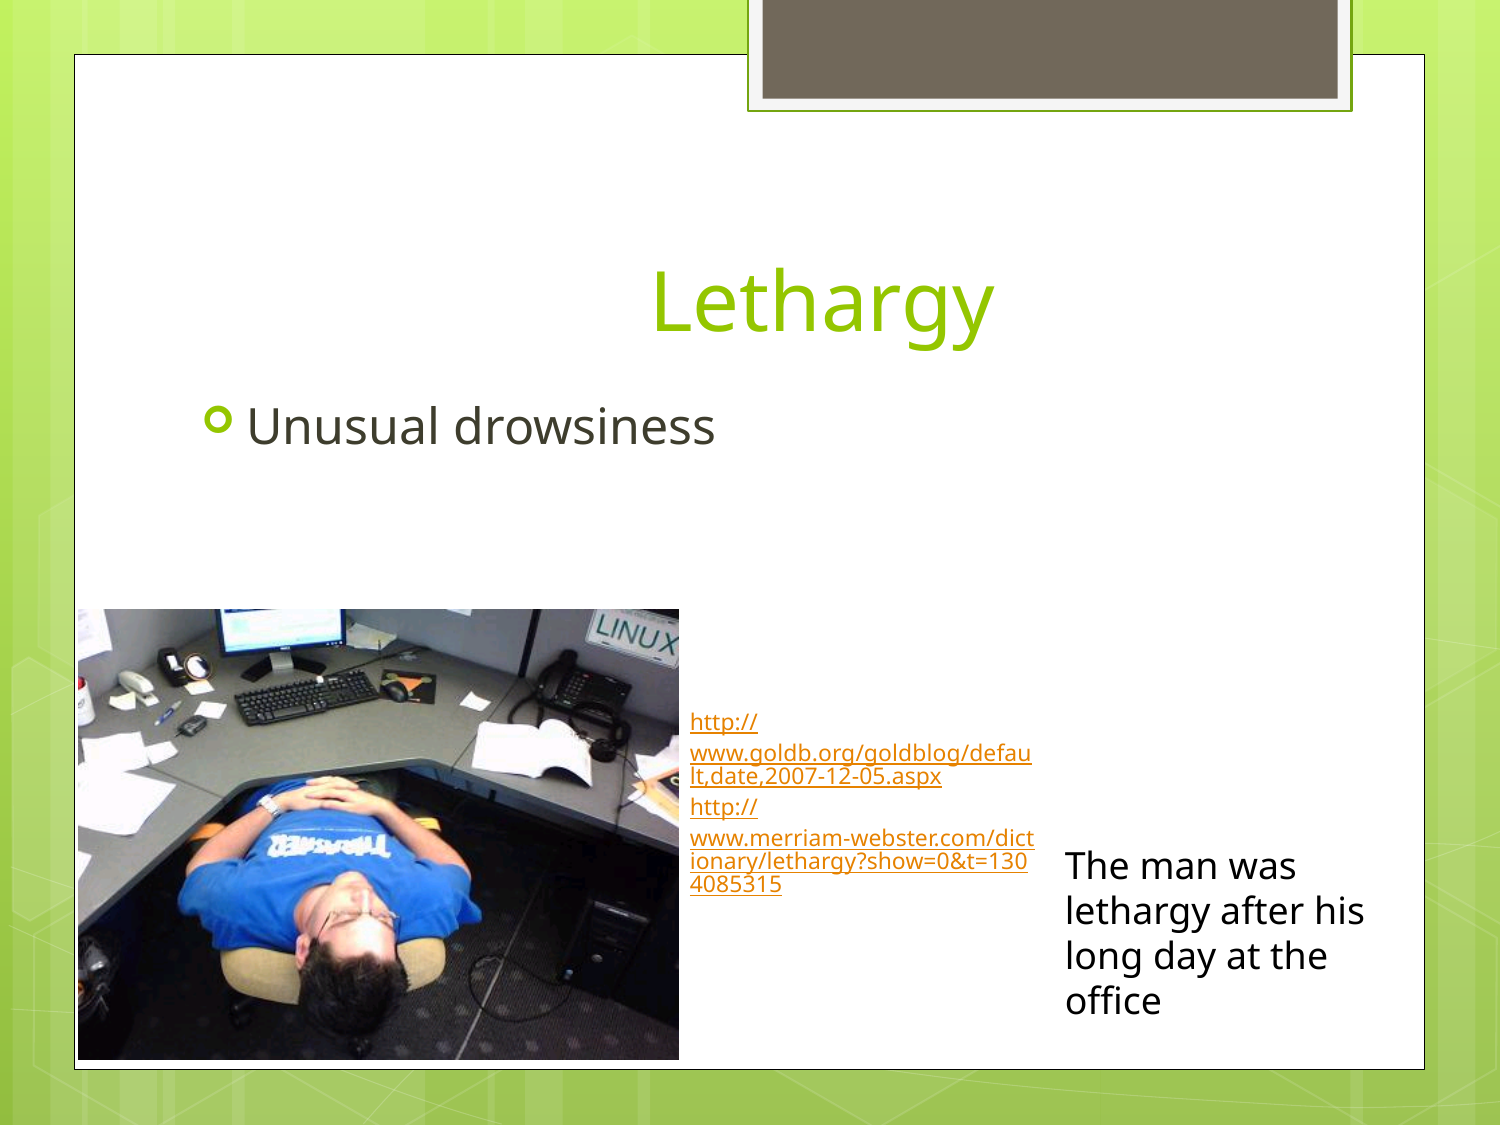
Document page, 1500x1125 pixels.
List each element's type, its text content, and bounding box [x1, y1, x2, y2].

list Unusual drowsiness [174, 387, 738, 469]
picture [77, 609, 679, 1060]
text_box The man was lethargy after his long day at the office [1050, 834, 1403, 1030]
text_box http://www.goldb.org/goldblog/default,date,2007-12-05.aspx http://www.merriam-webster.com/dictionary/lethargy?show=0&t=1304085315 [683, 699, 1050, 868]
title Lethargy [171, 168, 1324, 357]
